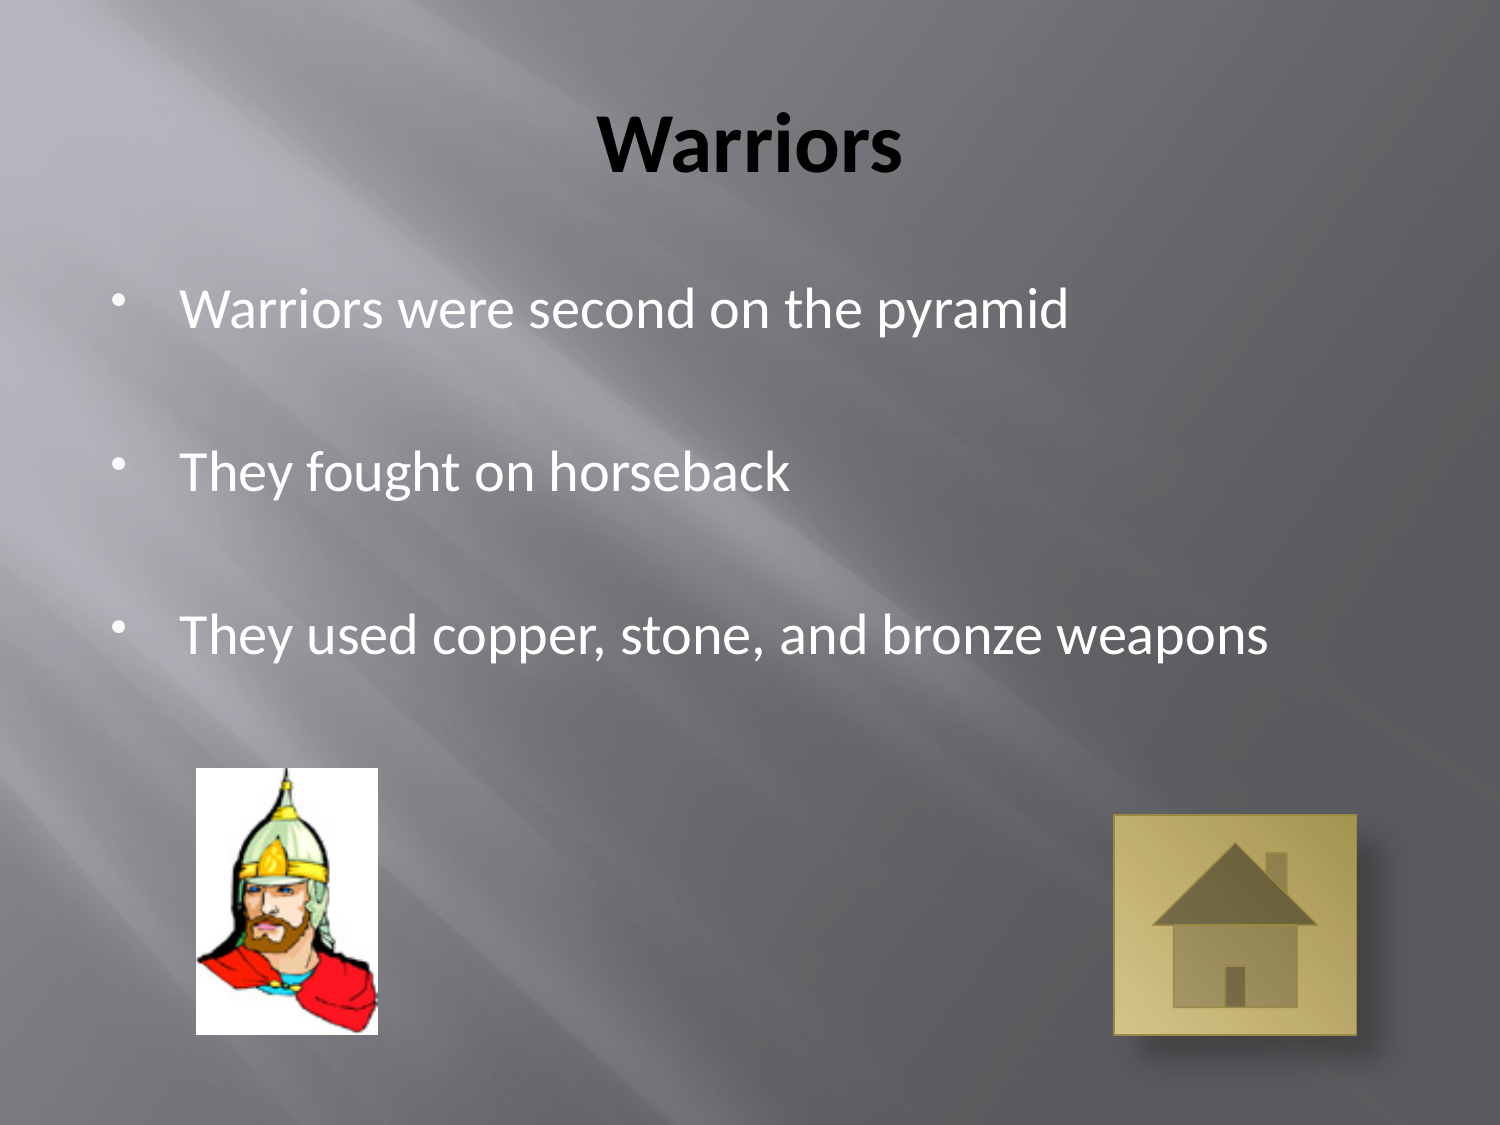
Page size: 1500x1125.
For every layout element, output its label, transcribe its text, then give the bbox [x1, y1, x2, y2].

list Warriors were second on the pyramid They fought on horseback They used copper, stone, and bronze weapons [75, 262, 1425, 1035]
text_box [1113, 814, 1357, 1036]
title Warriors [75, 45, 1425, 233]
picture [196, 767, 378, 1036]
